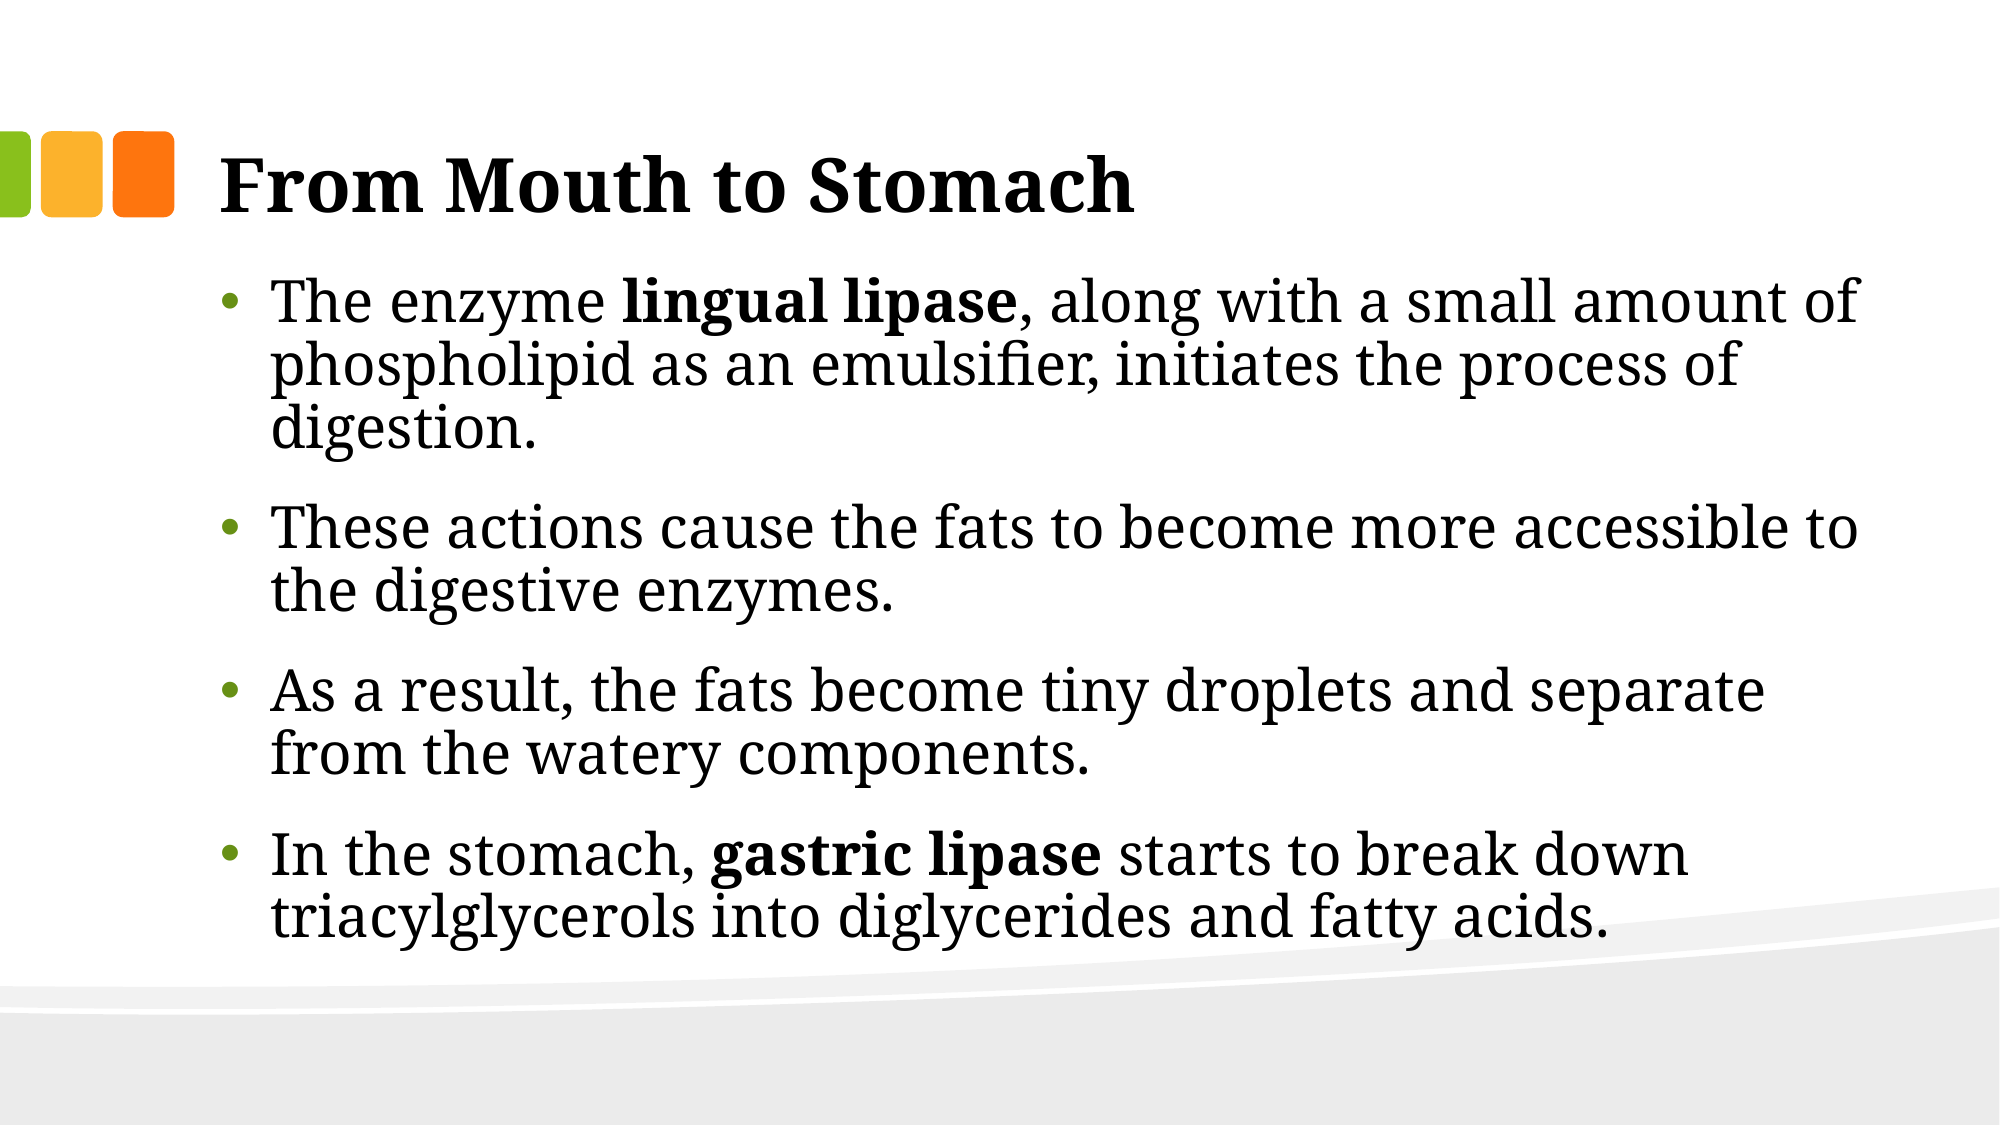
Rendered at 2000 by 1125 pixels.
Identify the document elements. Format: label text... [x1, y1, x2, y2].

list The enzyme lingual lipase, along with a small amount of phospholipid as an emulsifier, initiates the process of digestion. These actions cause the fats to become more accessible to the digestive enzymes. As a result, the fats become tiny droplets and separate from the watery components. In the stomach, gastric lipase starts to break down triacylglycerols into diglycerides and fatty acids. [199, 262, 1913, 1013]
title From Mouth to Stomach [199, 24, 1800, 238]
